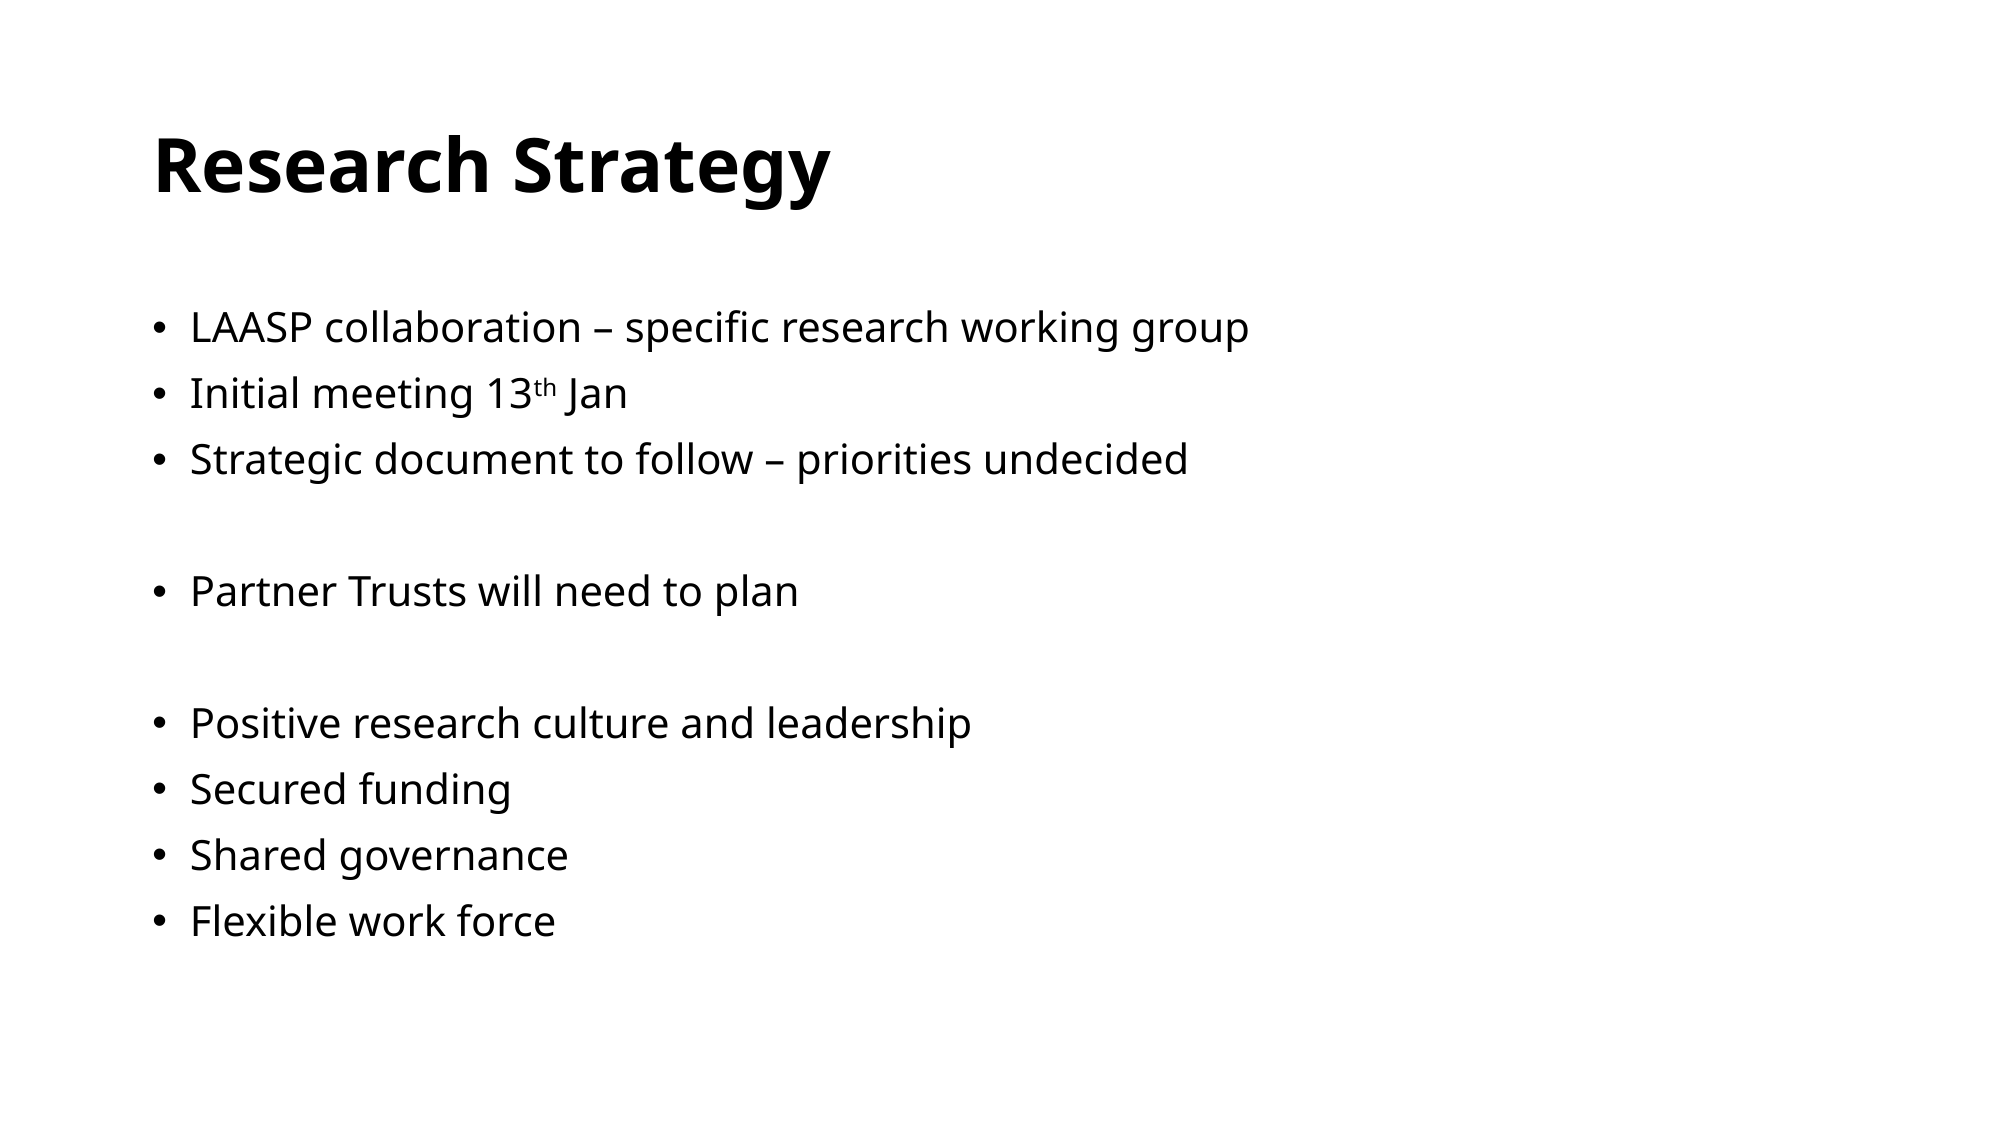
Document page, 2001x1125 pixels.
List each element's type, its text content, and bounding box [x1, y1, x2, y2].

title Research Strategy [137, 59, 1863, 278]
list LAASP collaboration – specific research working group Initial meeting 13th Jan Strategic document to follow – priorities undecided Partner Trusts will need to plan Positive research culture and leadership Secured funding Shared governance Flexible work force [137, 299, 1863, 1014]
